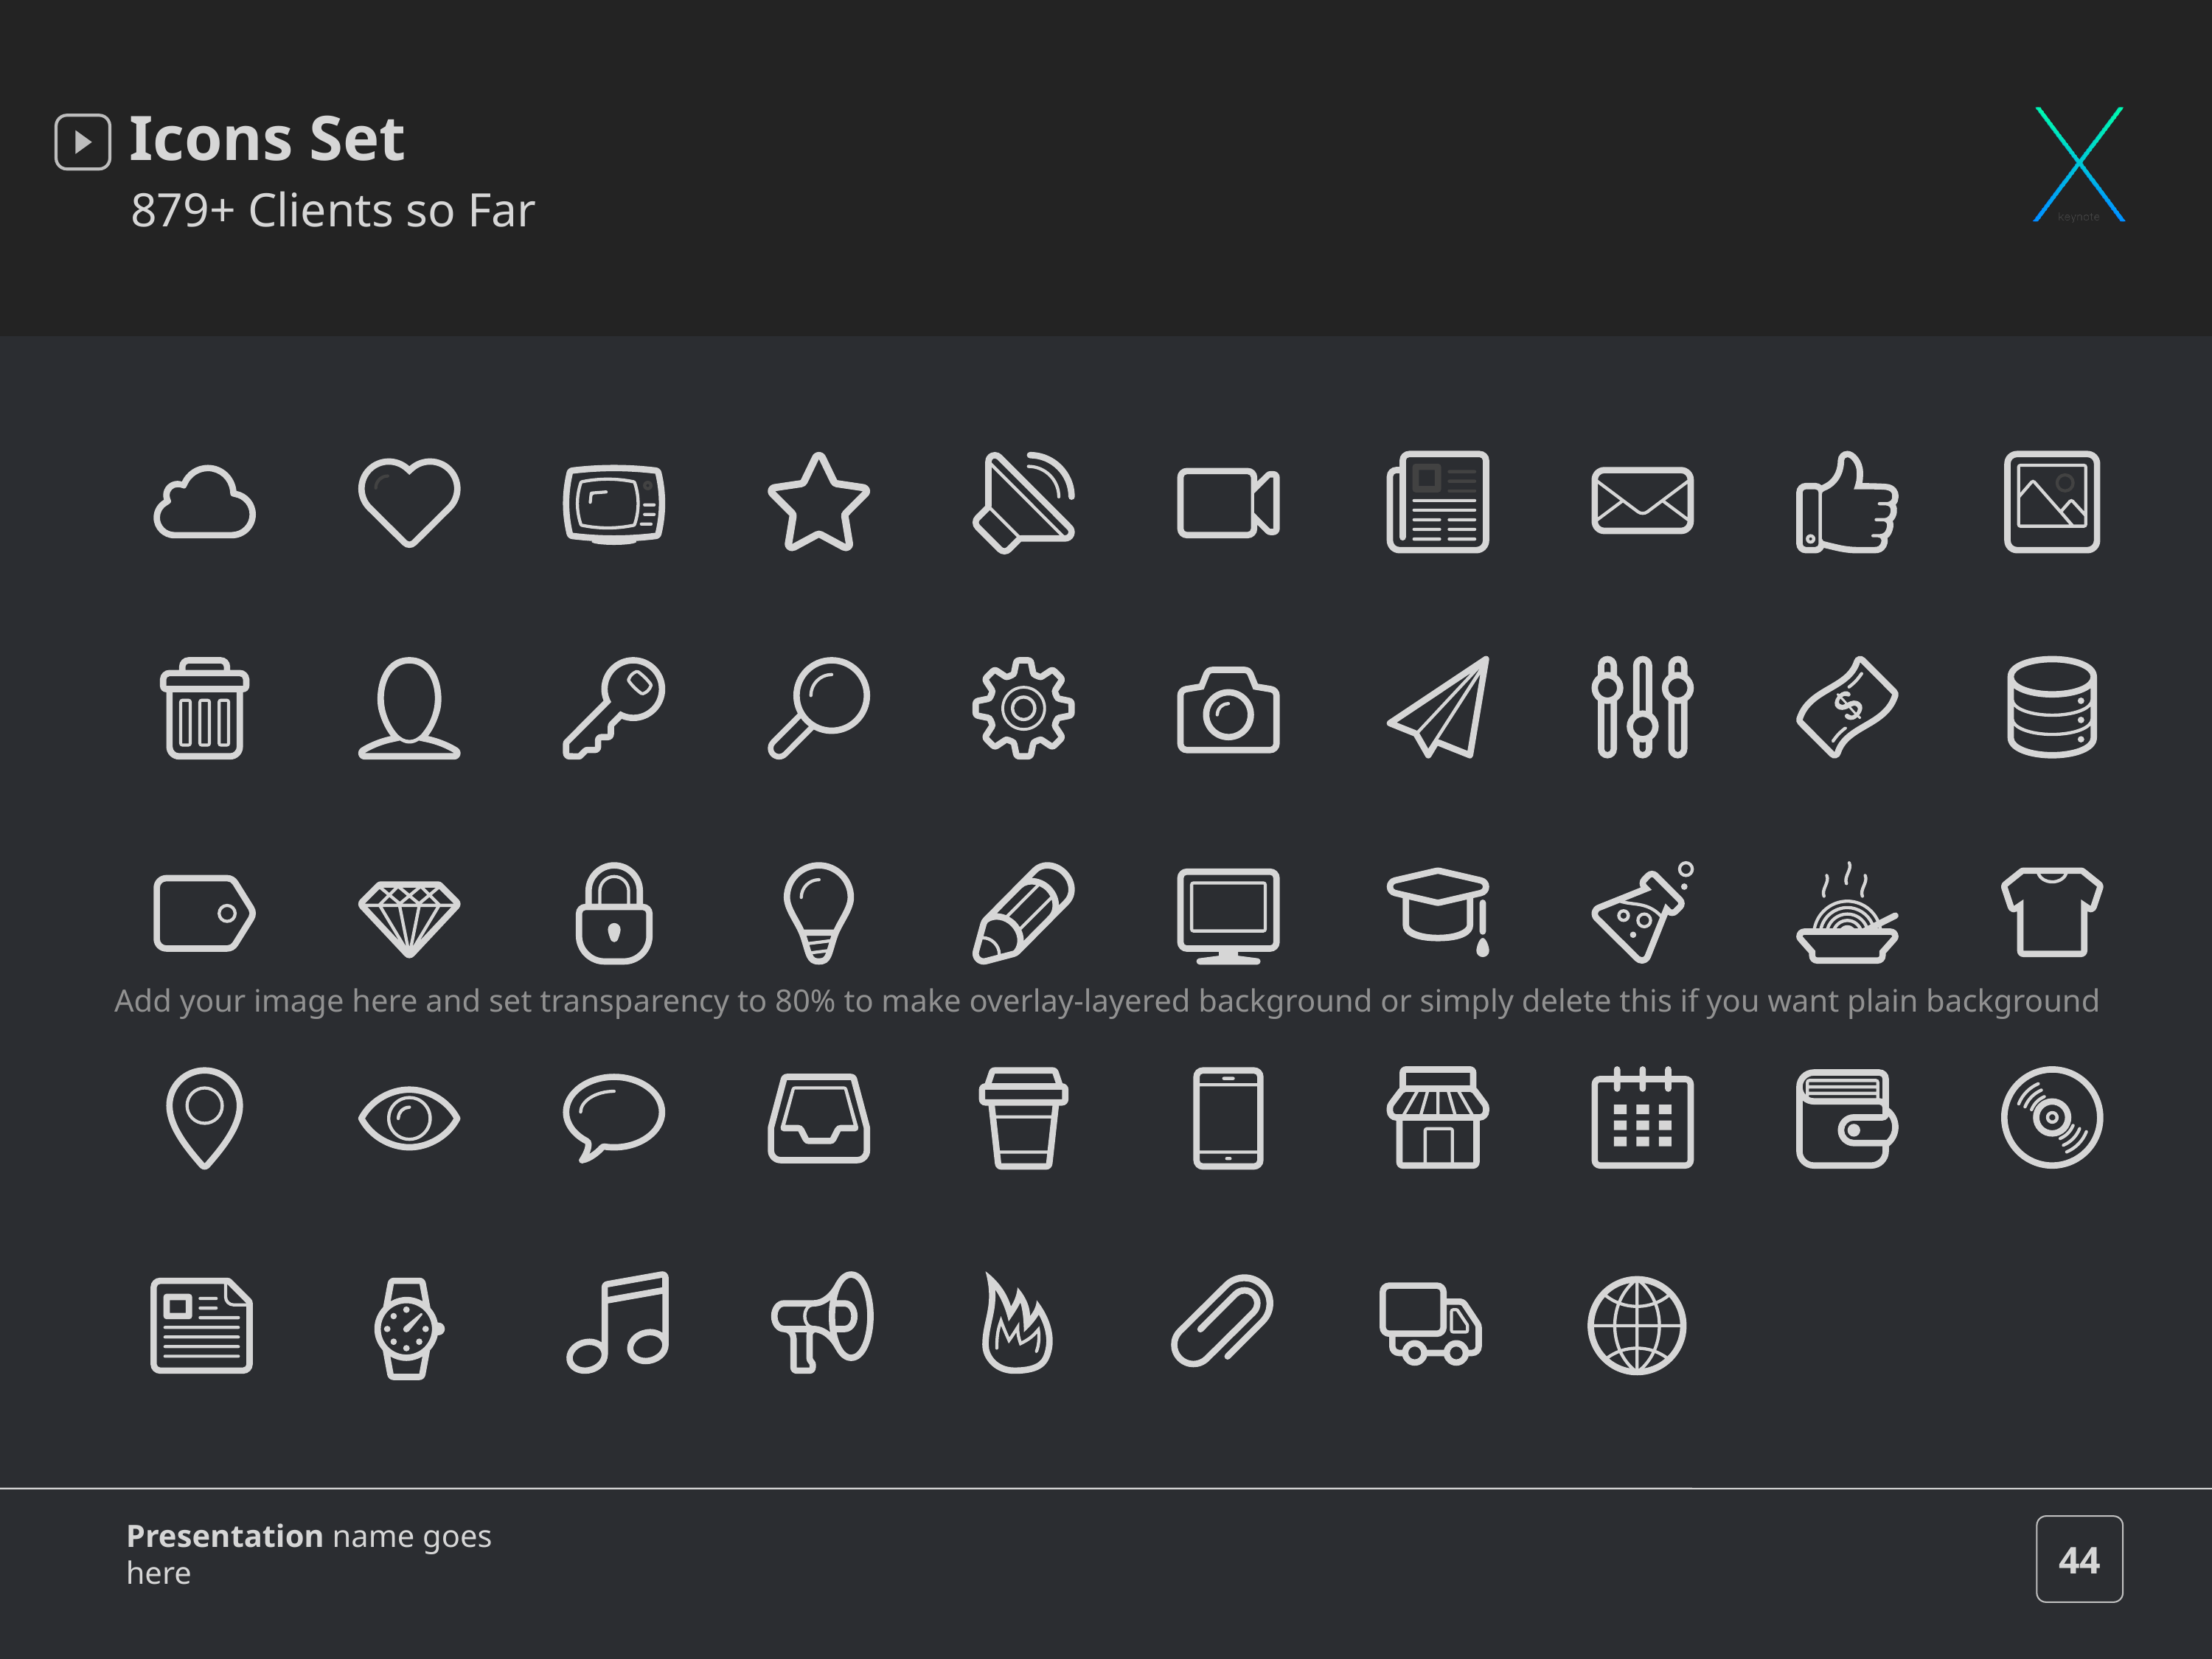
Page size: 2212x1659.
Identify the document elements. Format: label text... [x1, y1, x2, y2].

text_box [1636, 1136, 1649, 1147]
text_box [1447, 470, 1477, 473]
text_box [588, 490, 608, 504]
text_box [1412, 527, 1441, 532]
text_box [153, 465, 257, 539]
text_box [396, 1105, 411, 1121]
text_box [1479, 900, 1486, 935]
text_box [2001, 867, 2104, 958]
text_box [1591, 467, 1694, 535]
text_box [1613, 1120, 1627, 1130]
text_box [982, 1271, 1053, 1374]
text_box [809, 672, 834, 698]
text_box [1613, 1136, 1627, 1147]
text_box [1591, 870, 1685, 964]
text_box [575, 862, 653, 965]
text_box [972, 451, 1075, 555]
text_box [1860, 874, 1868, 898]
text_box [153, 874, 257, 952]
text_box [799, 877, 821, 900]
text_box [1847, 672, 1864, 689]
text_box [2033, 1098, 2072, 1137]
text_box [198, 1315, 240, 1320]
text_box [1613, 1105, 1627, 1115]
text_box [2055, 473, 2075, 493]
text_box [1677, 860, 1694, 877]
text_box [972, 657, 1075, 760]
text_box [2004, 451, 2101, 554]
text_box [643, 512, 656, 516]
picture [2032, 107, 2126, 223]
text_box [1636, 1120, 1649, 1130]
text_box [1680, 883, 1688, 890]
text_box [563, 657, 666, 760]
text_box [2045, 1110, 2059, 1124]
text_box [1386, 451, 1489, 554]
text_box [1447, 527, 1477, 532]
text_box [1386, 867, 1489, 942]
text_box [383, 1326, 391, 1332]
text_box [1447, 479, 1477, 483]
text_box [1177, 868, 1280, 965]
text_box [358, 657, 461, 760]
text_box [358, 881, 461, 959]
text_box [1011, 695, 1037, 722]
text_box [1450, 1308, 1470, 1334]
text_box [1636, 912, 1652, 929]
text_box [1658, 1120, 1672, 1130]
text_box [163, 1345, 240, 1349]
text_box [422, 1326, 429, 1332]
text_box [1412, 518, 1441, 522]
text_box [2059, 1124, 2075, 1141]
text_box [2065, 1130, 2088, 1154]
text_box [2001, 1066, 2104, 1169]
text_box [972, 862, 1075, 965]
text_box [1617, 909, 1630, 922]
text_box [1832, 726, 1847, 743]
text_box [2007, 655, 2098, 759]
text_box [1627, 655, 1659, 759]
text_box [563, 465, 666, 546]
text_box [163, 1335, 240, 1339]
text_box [1661, 655, 1694, 759]
text_box [1796, 655, 1899, 759]
text_box [416, 1338, 422, 1346]
text_box [1796, 451, 1899, 554]
text_box [1177, 467, 1280, 539]
text_box [166, 1067, 243, 1170]
text_box [1630, 931, 1637, 939]
text_box [1587, 1276, 1687, 1376]
text_box [1215, 702, 1231, 717]
text_box [1177, 667, 1280, 754]
text_box [1225, 1157, 1232, 1161]
text_box [768, 451, 871, 552]
text_box [1591, 655, 1624, 759]
text_box [1412, 498, 1477, 502]
text_box [2077, 736, 2084, 742]
text_box [608, 922, 621, 942]
text_box [390, 1312, 397, 1320]
text_box [1386, 1066, 1489, 1169]
text_box [1844, 860, 1852, 886]
text_box [627, 669, 653, 695]
text_box [780, 1086, 859, 1144]
text_box [1847, 1124, 1860, 1137]
text_box [198, 698, 212, 747]
text_box [771, 1271, 874, 1374]
text_box [2017, 463, 2087, 528]
text_box [1796, 900, 1899, 964]
text_box [218, 903, 237, 923]
text_box [1447, 518, 1477, 522]
text_box [579, 1089, 616, 1114]
text_box Icons Set [123, 87, 2000, 185]
text_box [1834, 691, 1863, 720]
text_box [163, 1293, 192, 1320]
text_box [1476, 938, 1489, 958]
text_box [198, 1296, 218, 1301]
text_box [566, 1271, 669, 1374]
text_box [643, 481, 653, 490]
text_box [1203, 689, 1254, 741]
text_box [1796, 1069, 1899, 1169]
text_box [768, 657, 871, 760]
text_box [163, 1326, 240, 1329]
text_box [374, 1277, 445, 1380]
text_box 879+ Clients so Far [124, 170, 1991, 246]
text_box [178, 698, 192, 747]
text_box [1222, 1077, 1235, 1080]
text_box [374, 474, 390, 490]
text_box [1591, 1066, 1694, 1169]
text_box [1026, 451, 1075, 500]
text_box [390, 1338, 397, 1346]
text_box [2077, 698, 2084, 704]
text_box [1380, 1282, 1482, 1366]
text_box [1658, 1105, 1672, 1115]
text_box [403, 1306, 410, 1313]
text_box [783, 862, 855, 965]
text_box [1412, 537, 1441, 541]
text_box [2017, 1082, 2040, 1106]
text_box [159, 657, 250, 760]
text_box [2030, 1095, 2046, 1112]
text_box [1171, 1274, 1273, 1368]
text_box [358, 458, 461, 549]
text_box [563, 1074, 666, 1164]
text_box [2077, 717, 2084, 723]
text_box 44 [2051, 1527, 2108, 1591]
text_box [575, 477, 640, 530]
text_box [1658, 1136, 1672, 1147]
text_box [1447, 537, 1477, 541]
text_box [163, 1354, 240, 1358]
text_box [995, 1315, 1041, 1353]
text_box [218, 698, 231, 747]
text_box [1636, 1105, 1649, 1115]
text_box [1001, 686, 1046, 731]
text_box [403, 1345, 410, 1352]
text_box [358, 1086, 461, 1151]
text_box [1806, 534, 1816, 544]
text_box [2062, 1127, 2081, 1147]
text_box [639, 522, 653, 526]
text_box [1189, 881, 1267, 933]
text_box [1821, 874, 1829, 898]
text_box [198, 1306, 218, 1310]
text_box [643, 503, 656, 507]
text_box [1412, 508, 1477, 512]
text_box [150, 1277, 253, 1374]
text_box [1447, 489, 1477, 493]
text_box [1412, 463, 1441, 493]
text_box [978, 1067, 1069, 1170]
text_box [1026, 465, 1061, 498]
text_box [768, 1074, 871, 1164]
text_box [1193, 1067, 1264, 1170]
text_box [387, 1096, 432, 1141]
text_box [1386, 655, 1489, 759]
text_box [185, 1086, 224, 1125]
text_box [403, 1313, 422, 1332]
text_box [2023, 1088, 2043, 1109]
